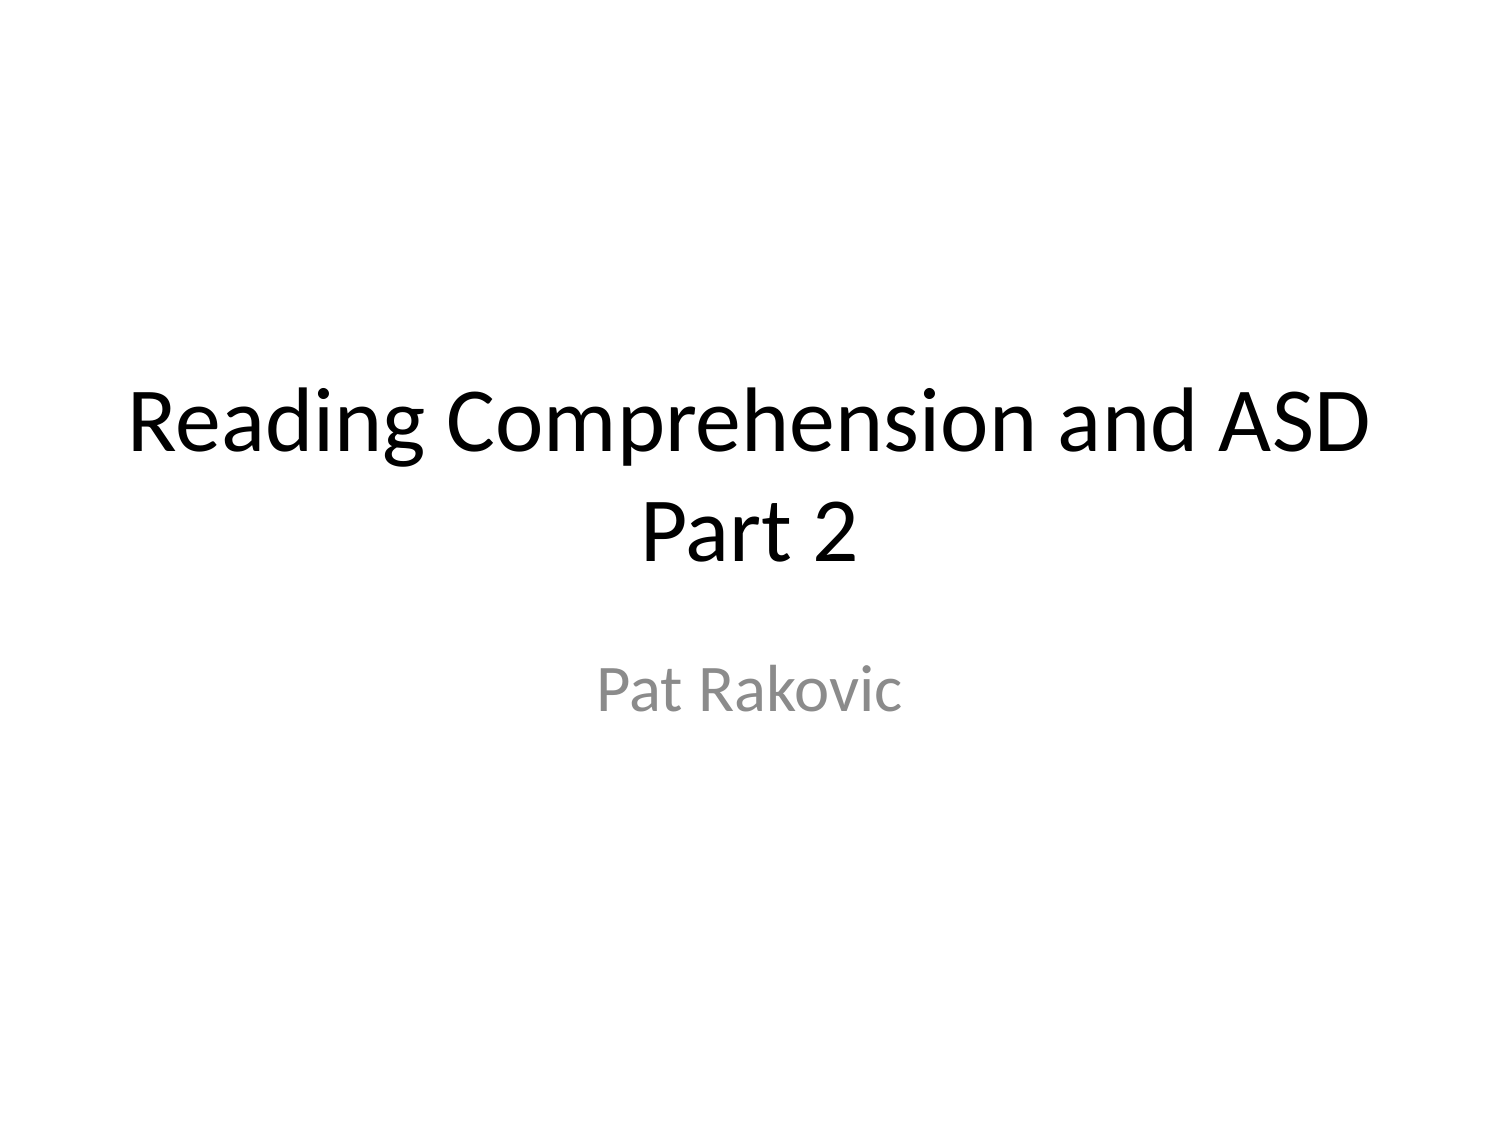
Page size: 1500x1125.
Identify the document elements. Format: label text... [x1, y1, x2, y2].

subtitle Pat Rakovic [225, 637, 1275, 925]
title Reading Comprehension and ASD Part 2 [112, 349, 1388, 591]
